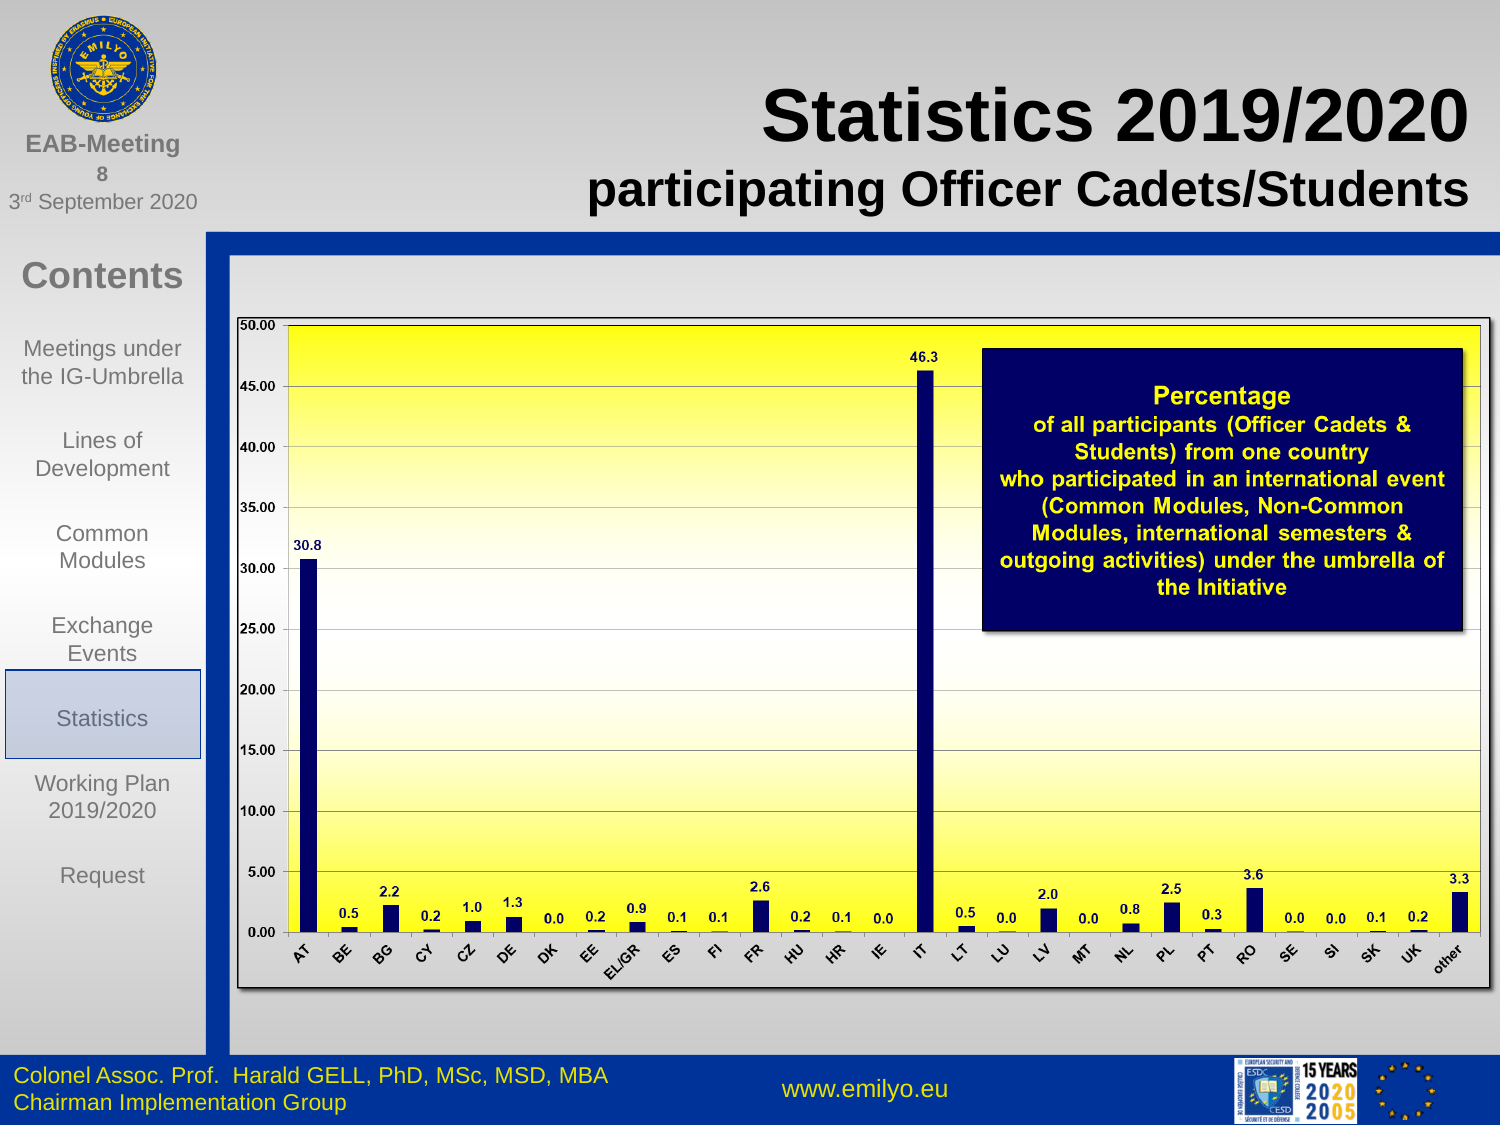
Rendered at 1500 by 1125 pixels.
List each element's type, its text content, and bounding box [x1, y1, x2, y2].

picture [50, 14, 157, 123]
picture [1374, 1060, 1435, 1120]
text_box [5, 670, 201, 759]
title Statistics 2019/2020 participating Officer Cadets/Students [207, 28, 1471, 217]
picture [234, 314, 1499, 997]
picture [1234, 1058, 1358, 1124]
